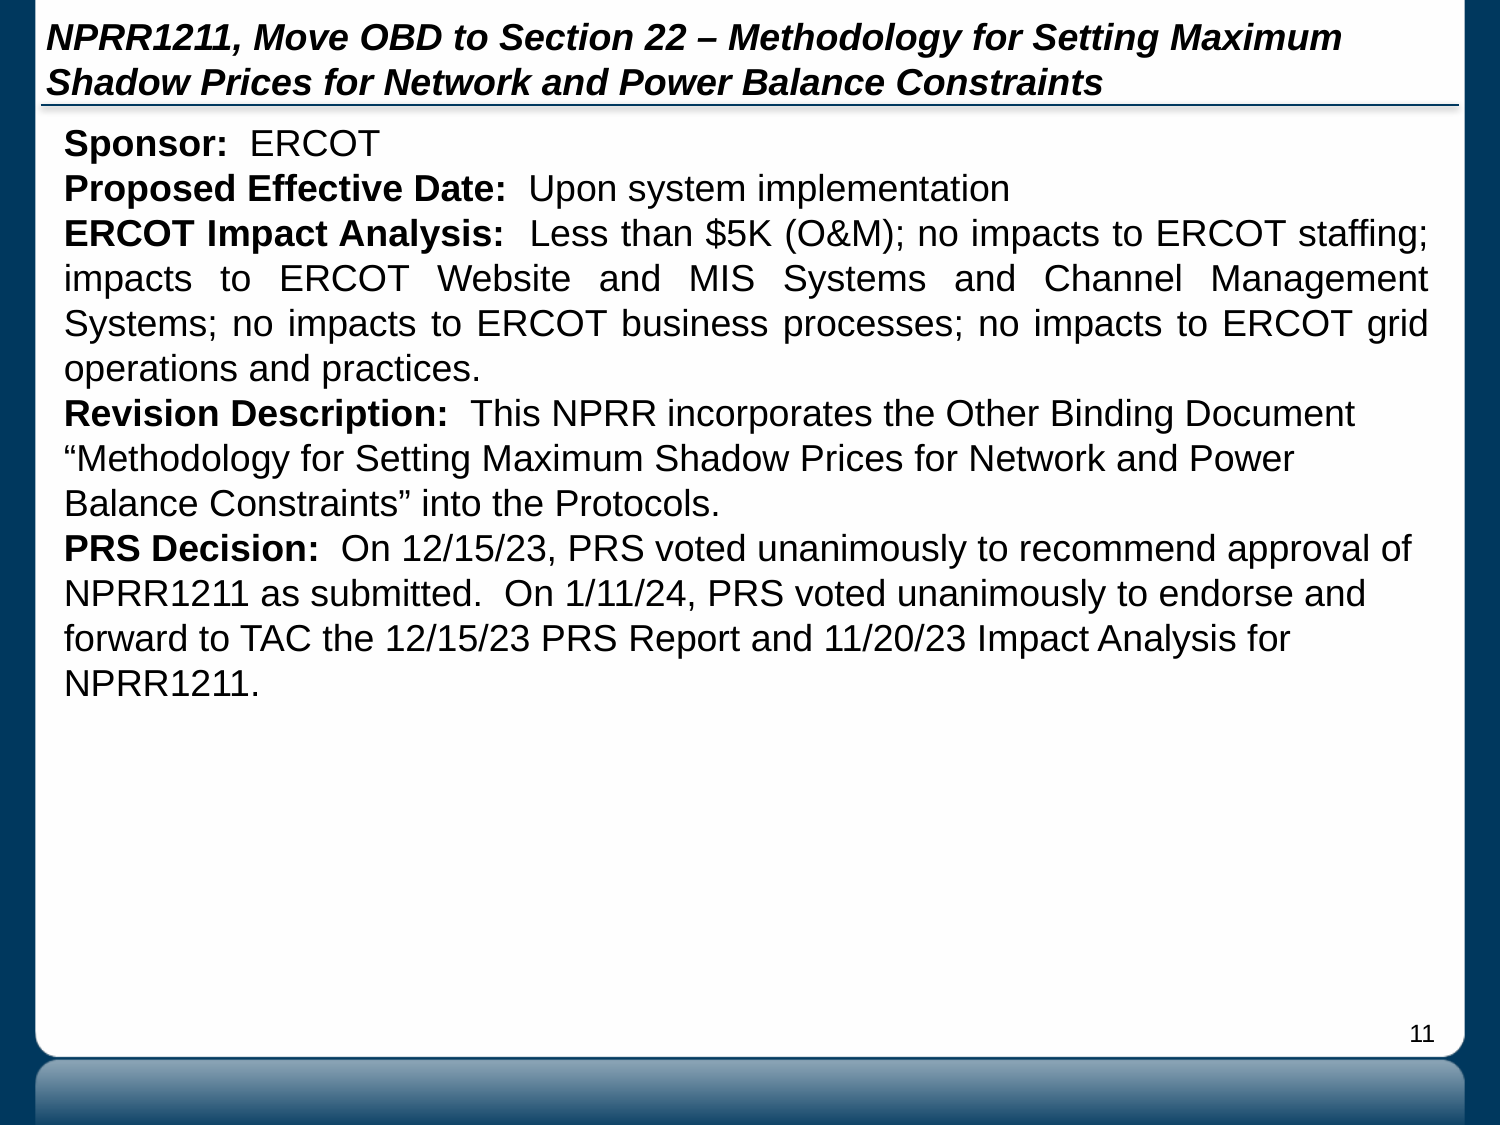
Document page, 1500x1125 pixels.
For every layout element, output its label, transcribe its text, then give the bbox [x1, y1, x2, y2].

picture [35, 0, 1465, 1125]
title NPRR1211, Move OBD to Section 22 – Methodology for Setting Maximum Shadow Prices for Network and Power Balance Constraints [31, 20, 1464, 97]
text_box Sponsor: ERCOT Proposed Effective Date: Upon system implementation ERCOT Impact Analysis: Less than $5K (O&M); no impacts to ERCOT staffing; impacts to ERCOT Website and MIS Systems and Channel Management Systems; no impacts to ERCOT business processes; no impacts to ERCOT grid operations and practices. Revision Description: This NPRR incorporates the Other Binding Document “Methodology for Setting Maximum Shadow Prices for Network and Power Balance Constraints” into the Protocols. PRS Decision: On 12/15/23, PRS voted unanimously to recommend approval of NPRR1211 as submitted. On 1/11/24, PRS voted unanimously to endorse and forward to TAC the 12/15/23 PRS Report and 11/20/23 Impact Analysis for NPRR1211. [11, 111, 1444, 711]
